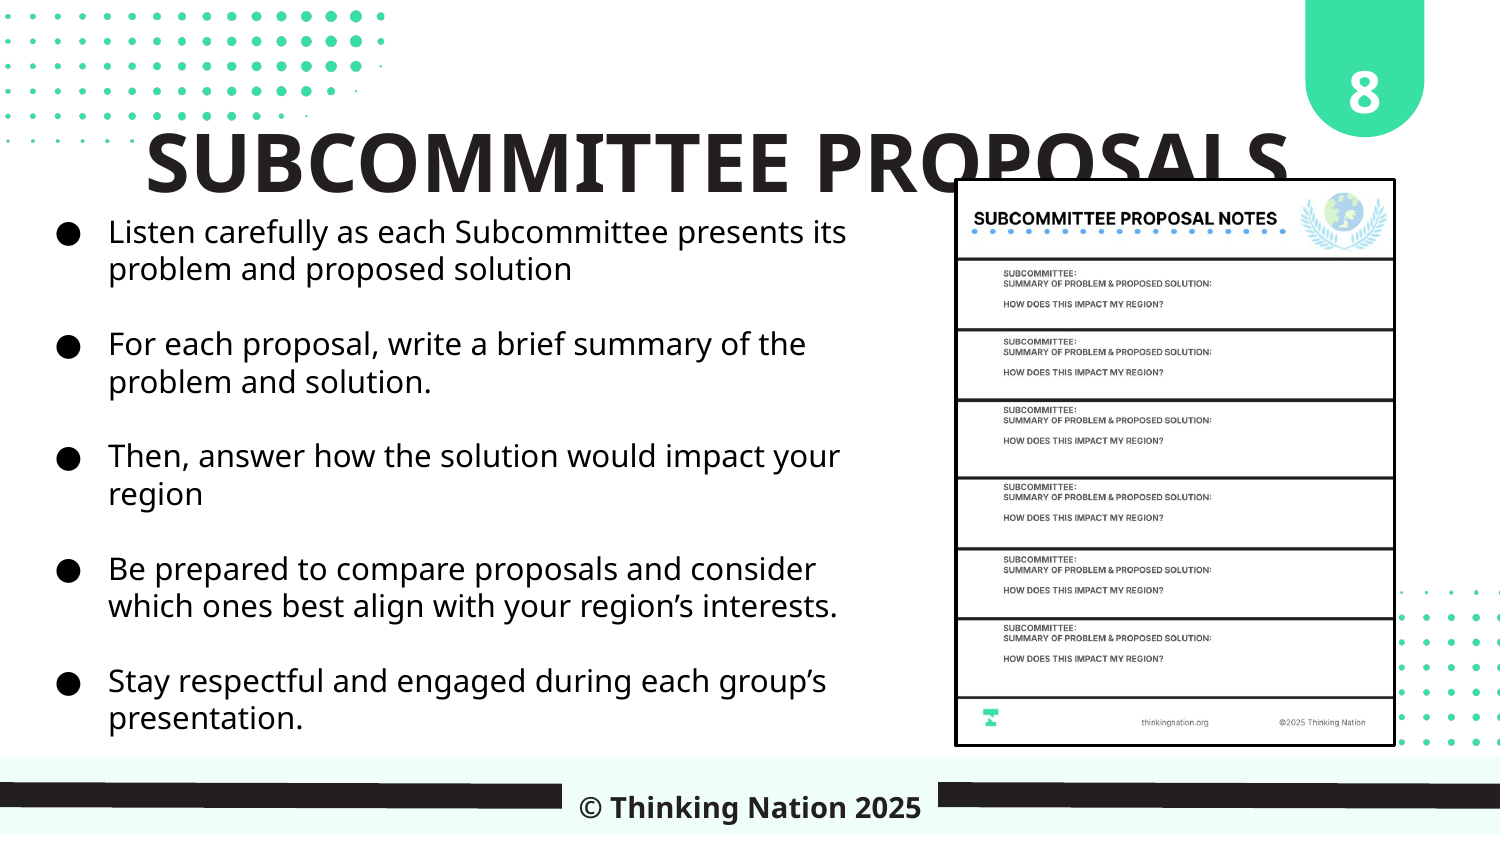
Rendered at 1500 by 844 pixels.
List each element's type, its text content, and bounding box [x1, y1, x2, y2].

text_box [1392, 590, 1500, 755]
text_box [1300, 0, 1430, 138]
text_box Listen carefully as each Subcommittee presents its problem and proposed solution For each proposal, write a brief summary of the problem and solution. Then, answer how the solution would impact your region Be prepared to compare proposals and consider which ones best align with your region’s interests. Stay respectful and engaged during each group’s presentation. [18, 197, 910, 752]
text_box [0, 756, 1500, 835]
picture [957, 181, 1393, 745]
text_box SUBCOMMITTEE PROPOSALS [145, 71, 1291, 209]
text_box [0, 0, 385, 144]
